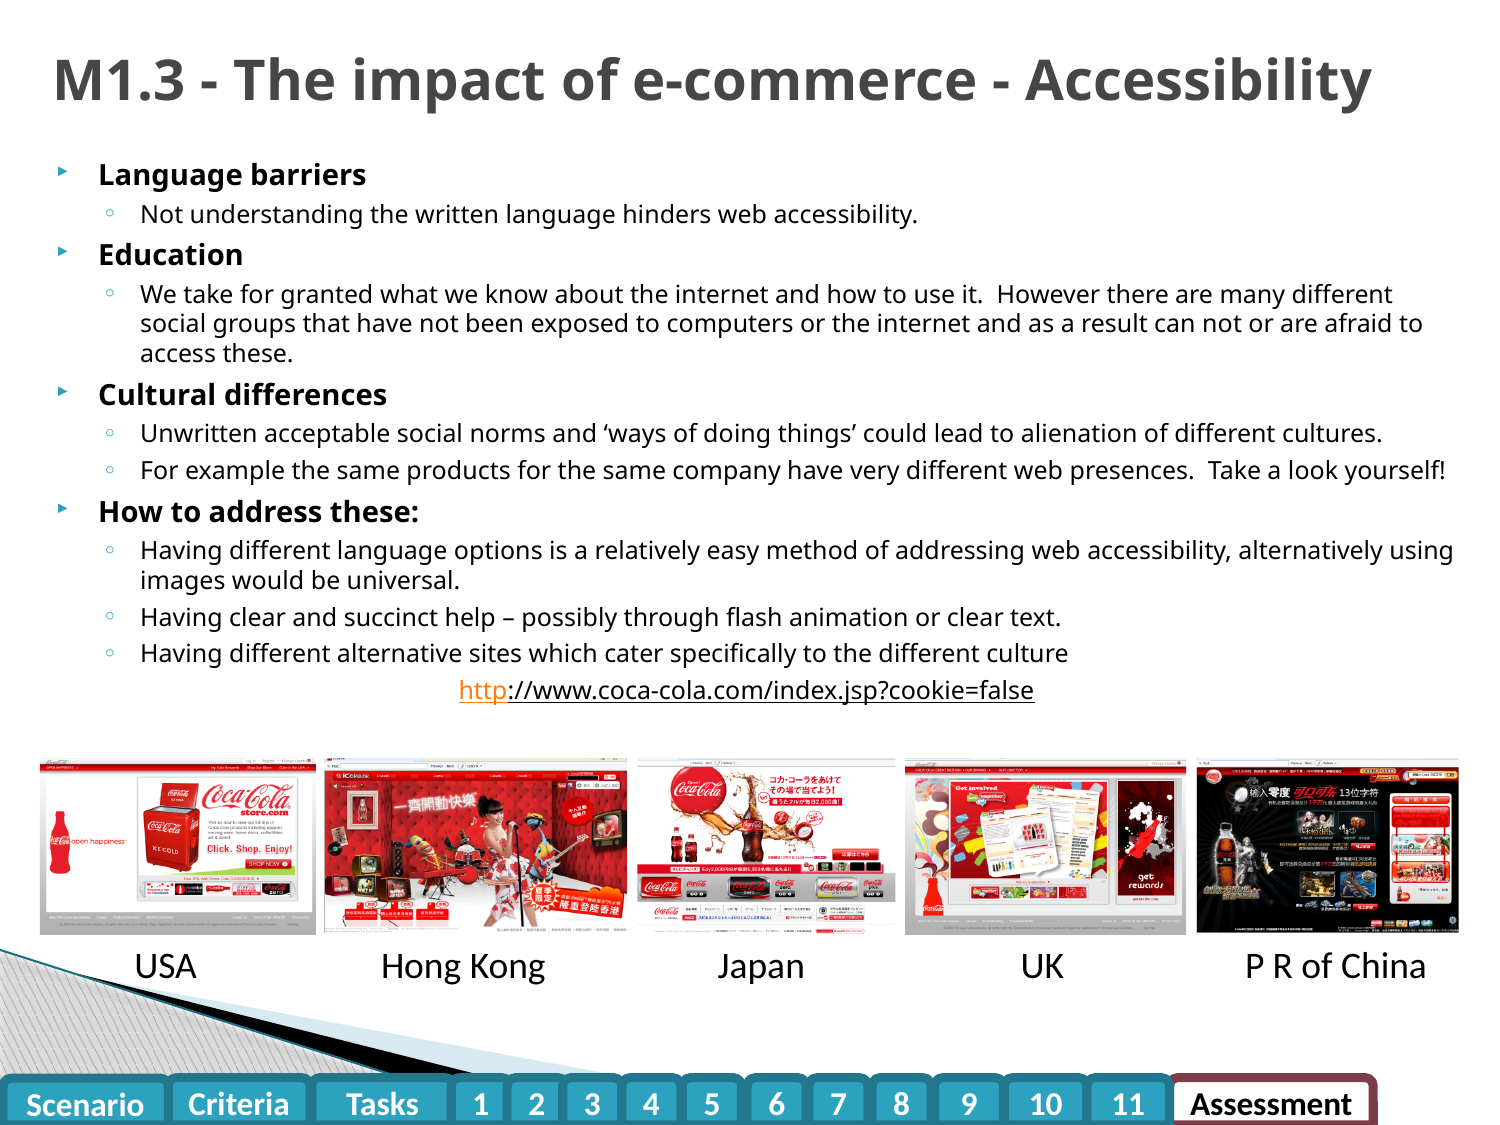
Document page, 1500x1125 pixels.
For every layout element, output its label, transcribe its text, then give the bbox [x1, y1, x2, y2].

title M1.3 - The impact of e-commerce - Accessibility [37, 19, 1471, 138]
list Language barriers Not understanding the written language hinders web accessibility. Education We take for granted what we know about the internet and how to use it. However there are many different social groups that have not been exposed to computers or the internet and as a result can not or are afraid to access these. Cultural differences Unwritten acceptable social norms and ‘ways of doing things’ could lead to alienation of different cultures. For example the same products for the same company have very different web presences. Take a look yourself! How to address these: Having different language options is a relatively easy method of addressing web accessibility, alternatively using images would be universal. Having clear and succinct help – possibly through flash animation or clear text. Having different alternative sites which cater specifically to the different culture http://www.coca-cola.com/index.jsp?cookie=false [23, 149, 1477, 1102]
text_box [39, 757, 1459, 988]
